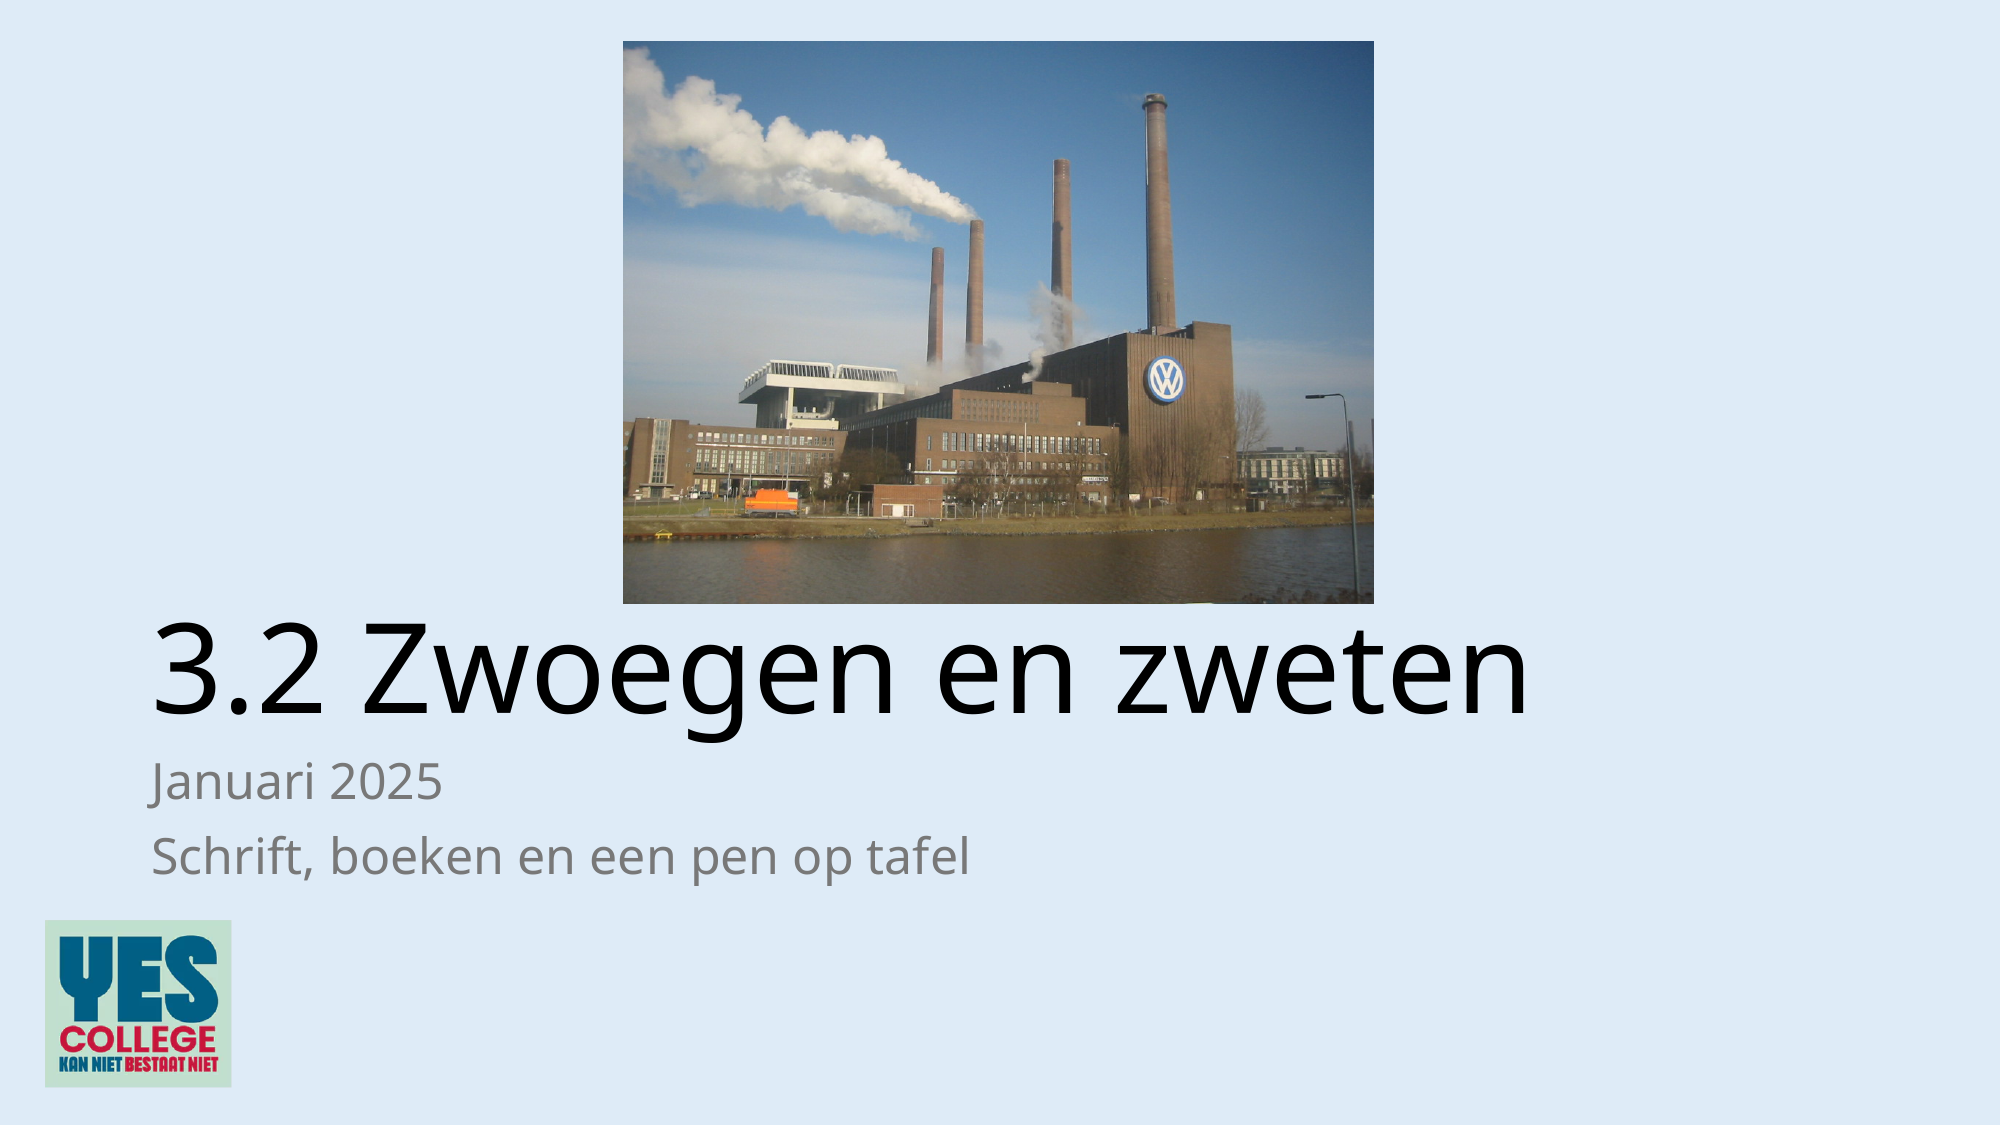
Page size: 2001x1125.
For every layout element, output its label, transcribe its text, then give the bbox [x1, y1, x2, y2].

picture [623, 40, 1375, 605]
picture [0, 913, 356, 1093]
title 3.2 Zwoegen en zweten [136, 280, 1899, 749]
list Januari 2025 Schrift, boeken en een pen op tafel [136, 748, 1862, 995]
